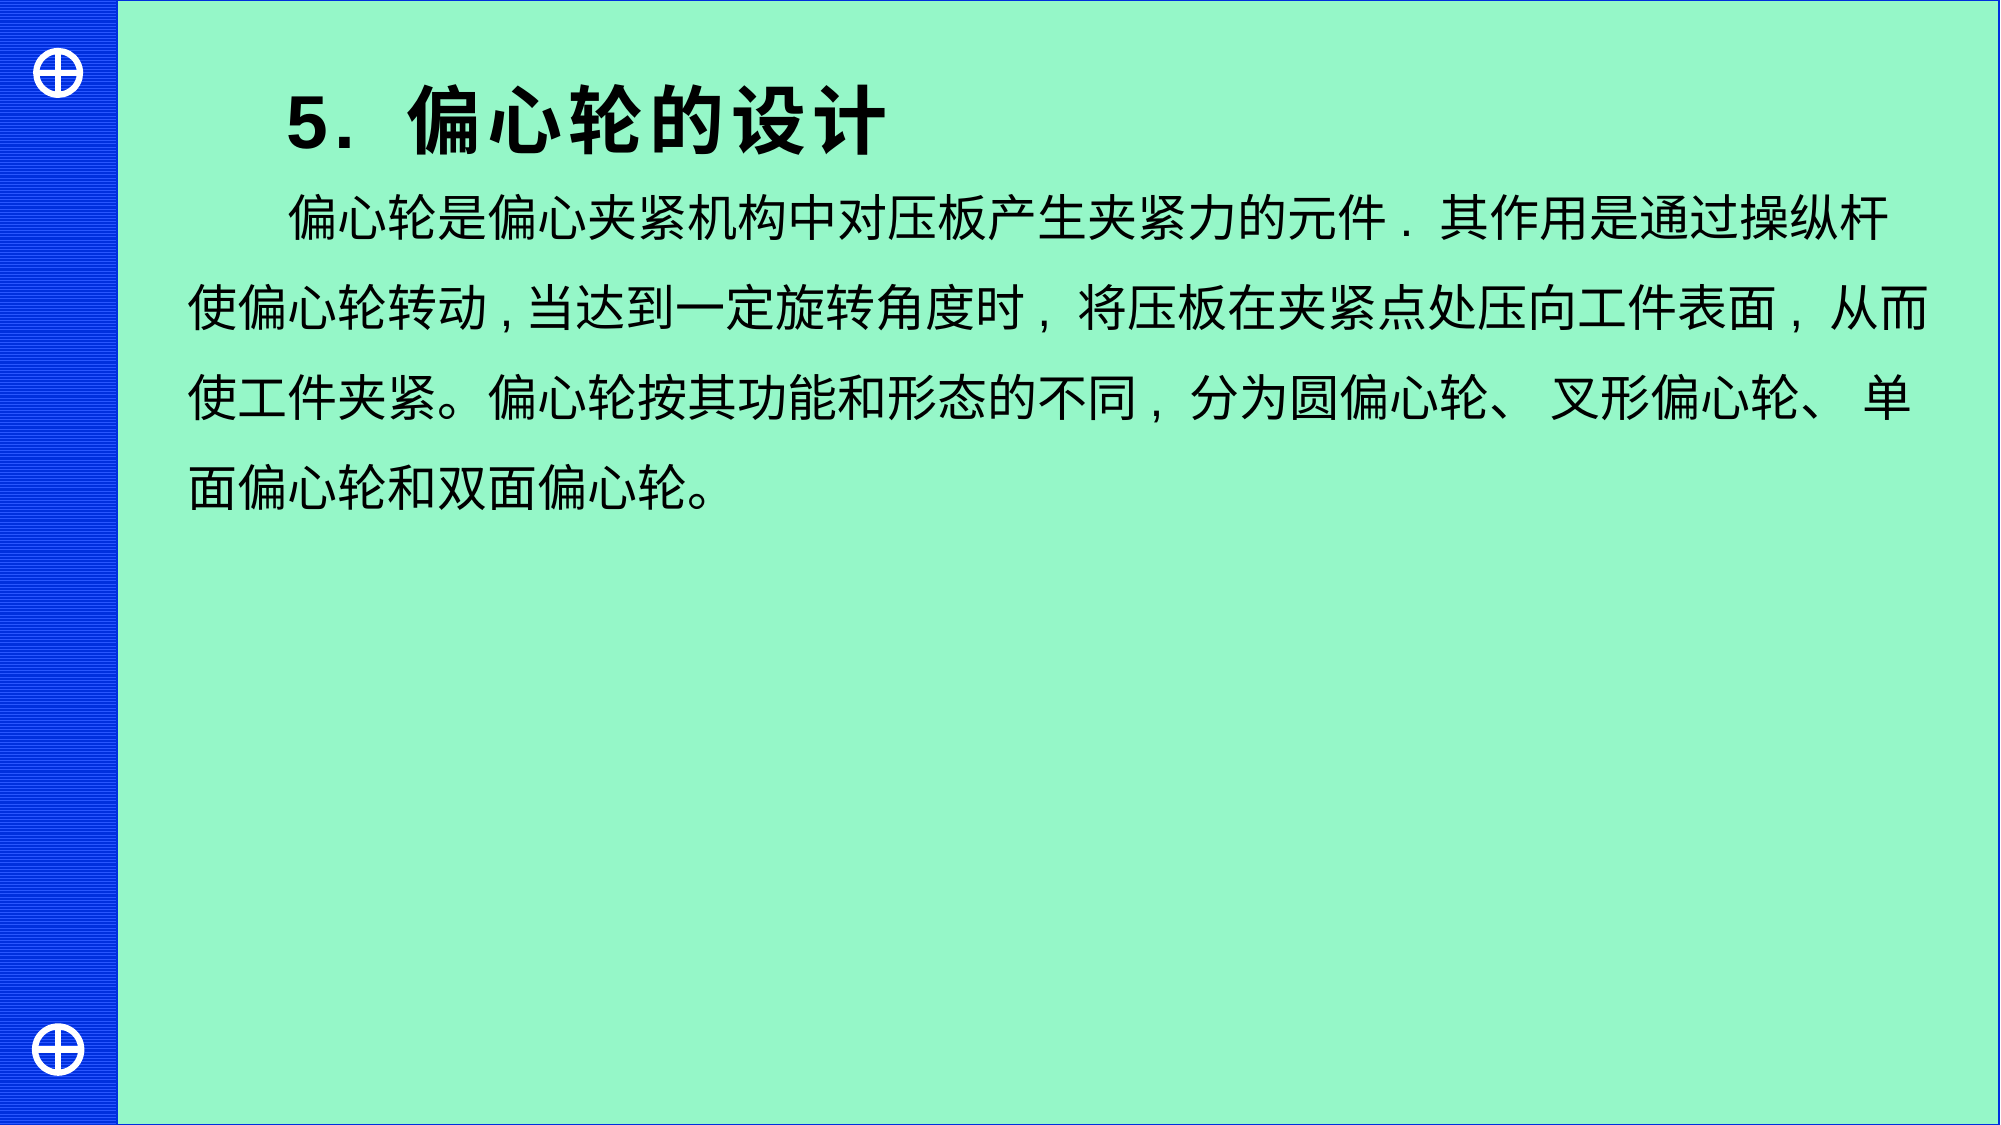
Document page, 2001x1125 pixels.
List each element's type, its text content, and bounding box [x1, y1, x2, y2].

text_box 偏心轮是偏心夹紧机构中对压板产生夹紧力的元件. 其作用是通过操纵杆使偏心轮转动,当达到一定旋转角度时, 将压板在夹紧点处压向工件表面, 从而使工件夹紧。偏心轮按其功能和形态的不同, 分为圆偏心轮、 叉形偏心轮、 单面偏心轮和双面偏心轮。 [172, 149, 1952, 525]
text_box 5. 偏心轮的设计 [163, 50, 1451, 172]
